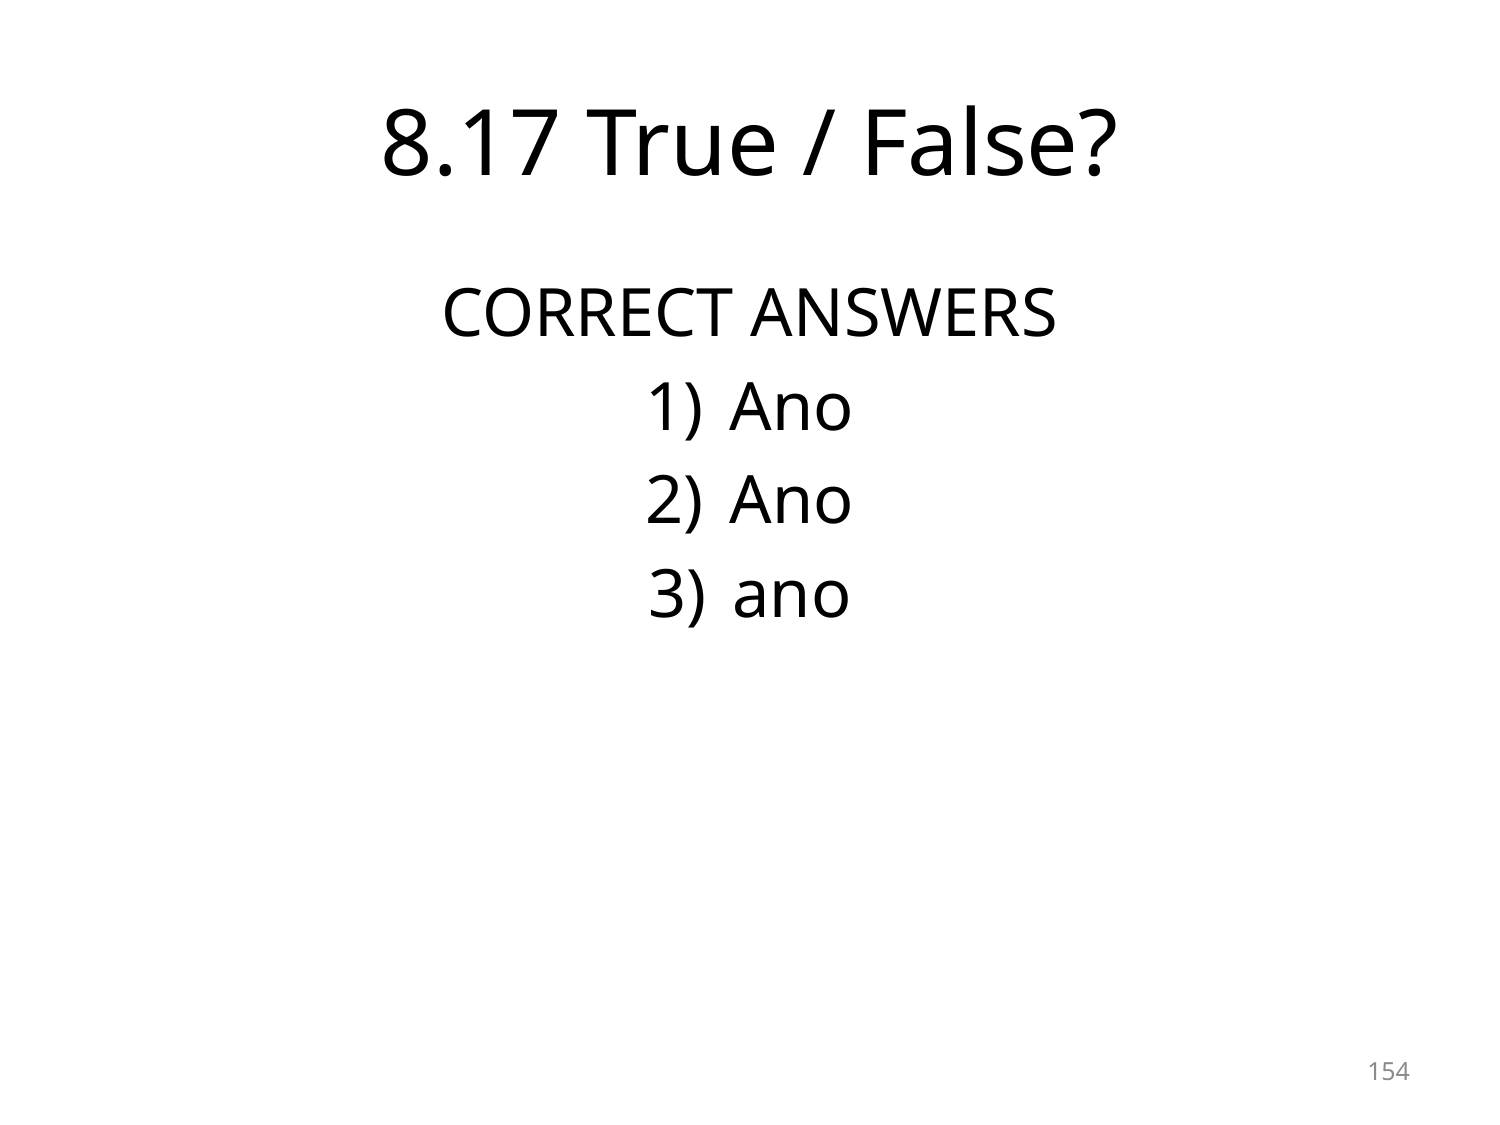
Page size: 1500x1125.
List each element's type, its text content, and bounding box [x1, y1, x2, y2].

list CORRECT ANSWERS Ano Ano ano [75, 262, 1425, 1005]
slide_number 154 [1074, 1042, 1425, 1103]
title 8.17 True / False? [75, 45, 1425, 233]
